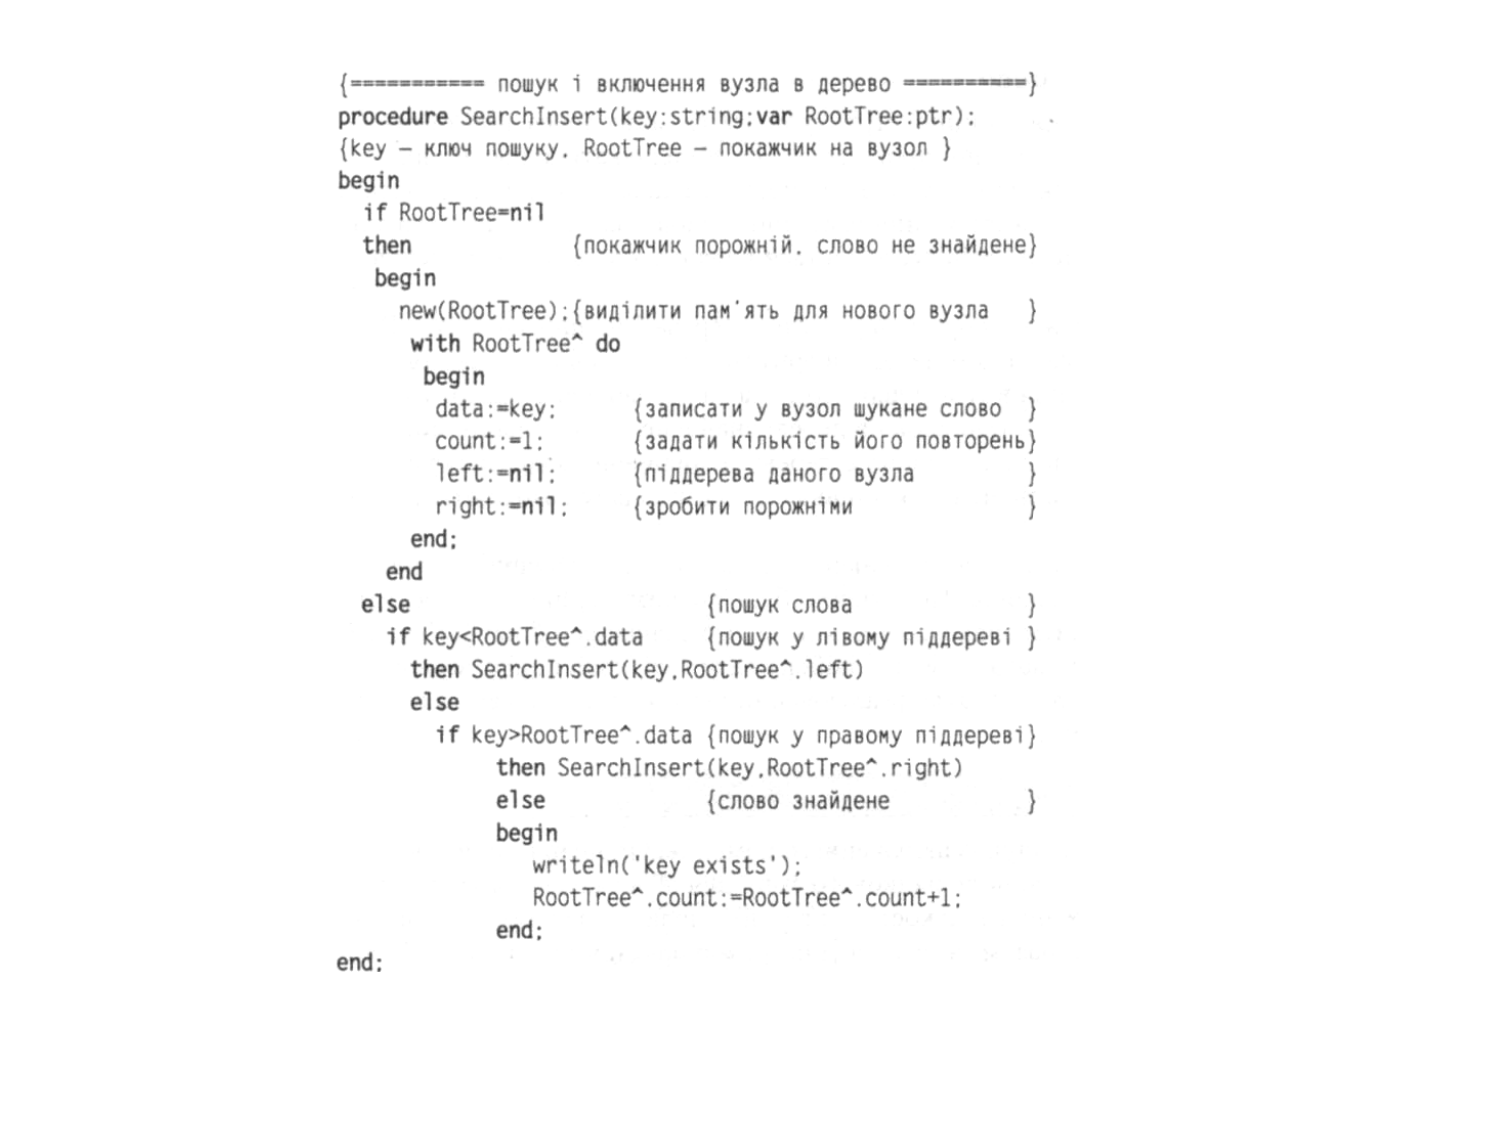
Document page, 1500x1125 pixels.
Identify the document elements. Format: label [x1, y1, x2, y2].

picture [312, 42, 1079, 972]
